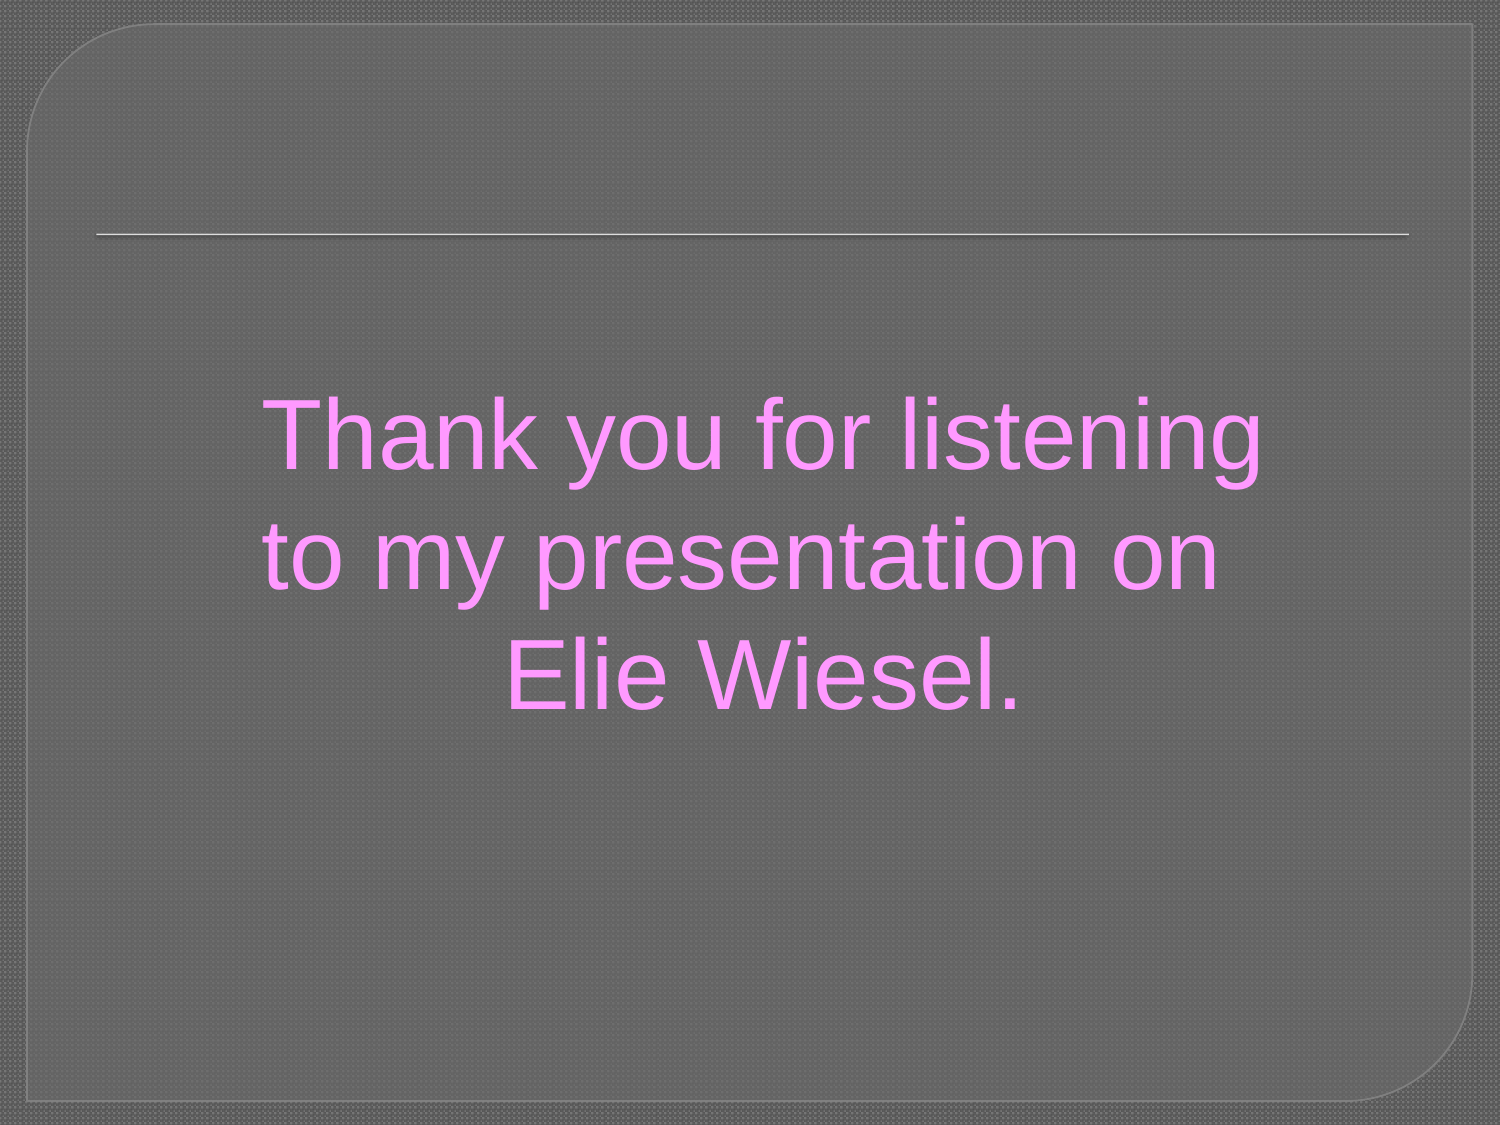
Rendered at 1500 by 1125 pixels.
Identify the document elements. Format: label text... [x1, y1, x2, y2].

text_box Thank you for listening to my presentation on Elie Wiesel. [246, 362, 1282, 828]
